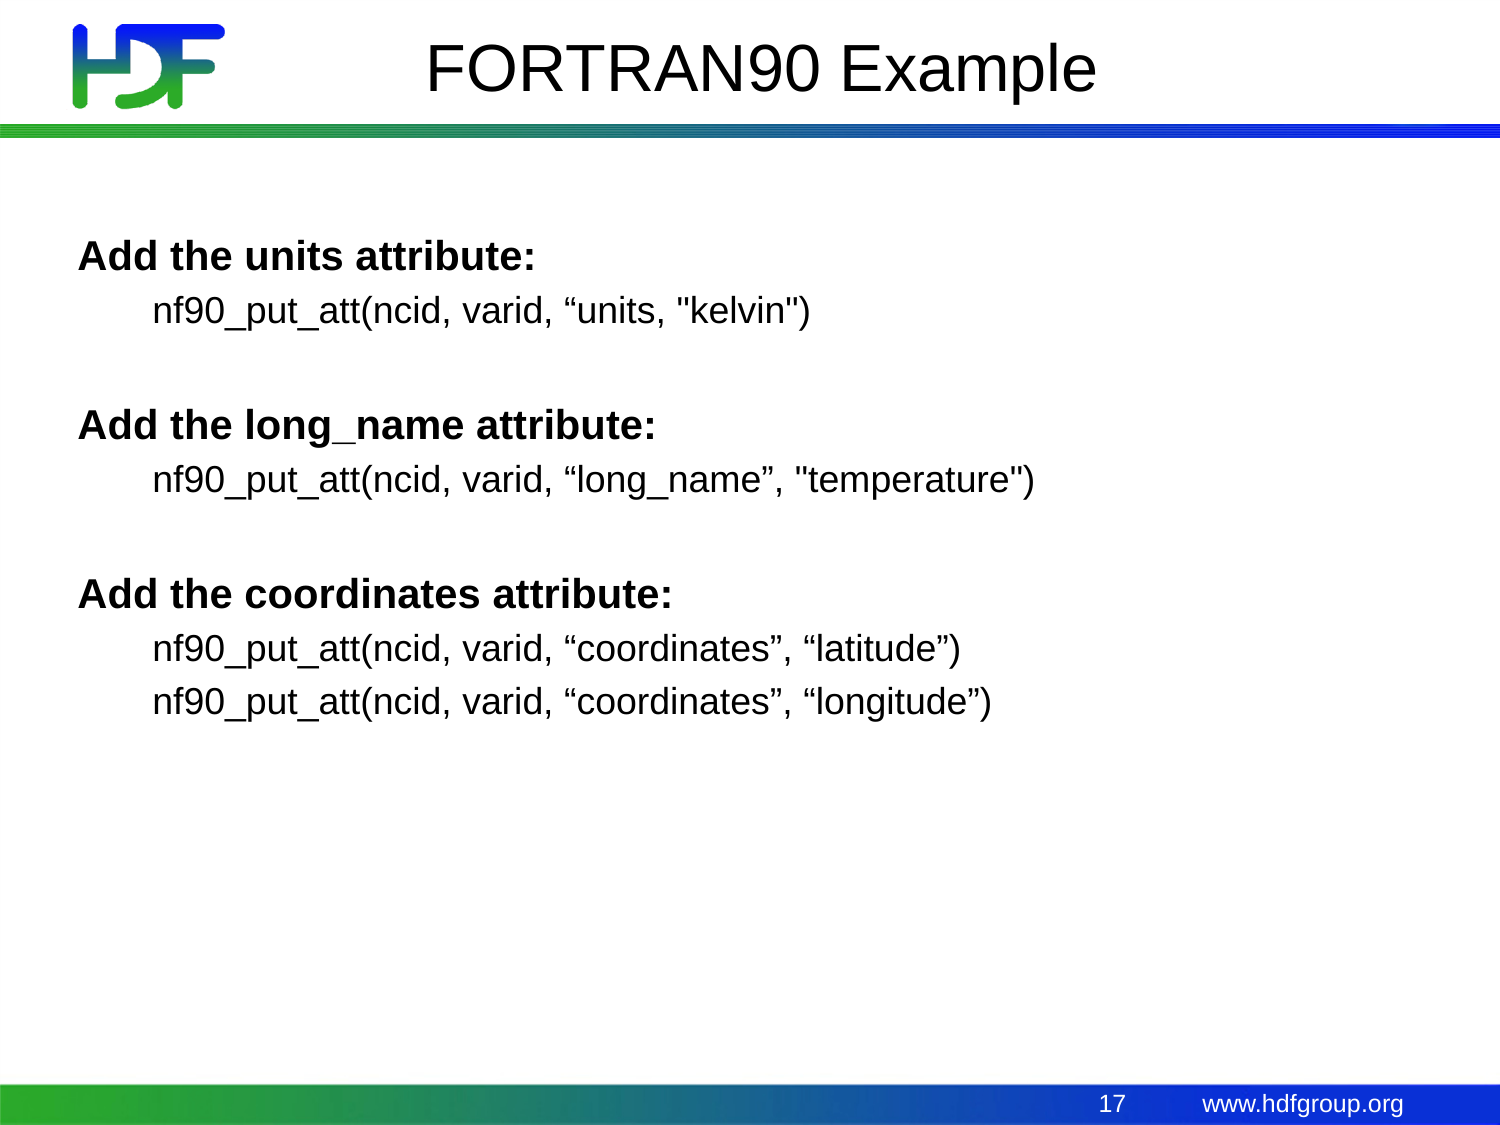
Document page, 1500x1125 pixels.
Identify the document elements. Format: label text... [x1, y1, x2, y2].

picture [0, 0, 1500, 1125]
slide_number 17 [1049, 1087, 1176, 1125]
list Add the units attribute: nf90_put_att(ncid, varid, “units, "kelvin") Add the long_name attribute: nf90_put_att(ncid, varid, “long_name”, "temperature") Add the coordinates attribute: nf90_put_att(ncid, varid, “coordinates”, “latitude”) nf90_put_att(ncid, varid, “coordinates”, “longitude”) [62, 162, 1451, 1063]
title FORTRAN90 Example [187, 24, 1338, 113]
